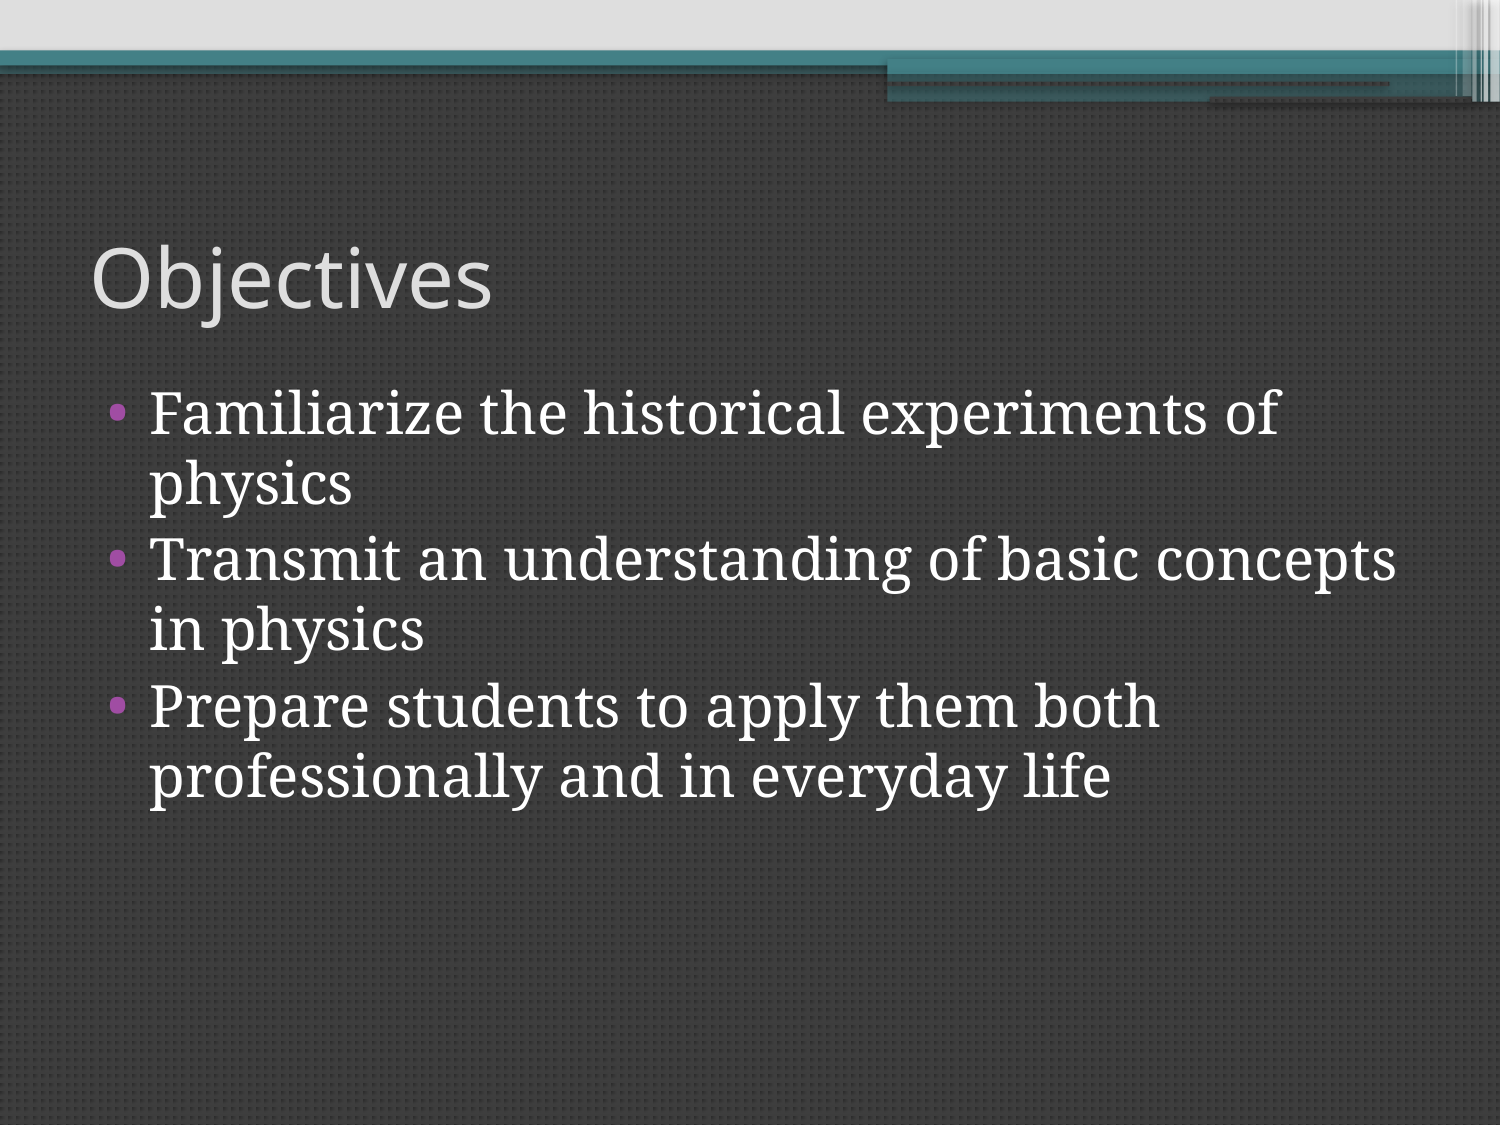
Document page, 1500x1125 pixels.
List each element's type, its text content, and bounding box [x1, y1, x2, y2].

title Objectives [75, 187, 1425, 363]
list Familiarize the historical experiments of physics Transmit an understanding of basic concepts in physics Prepare students to apply them both professionally and in everyday life [75, 368, 1425, 1079]
